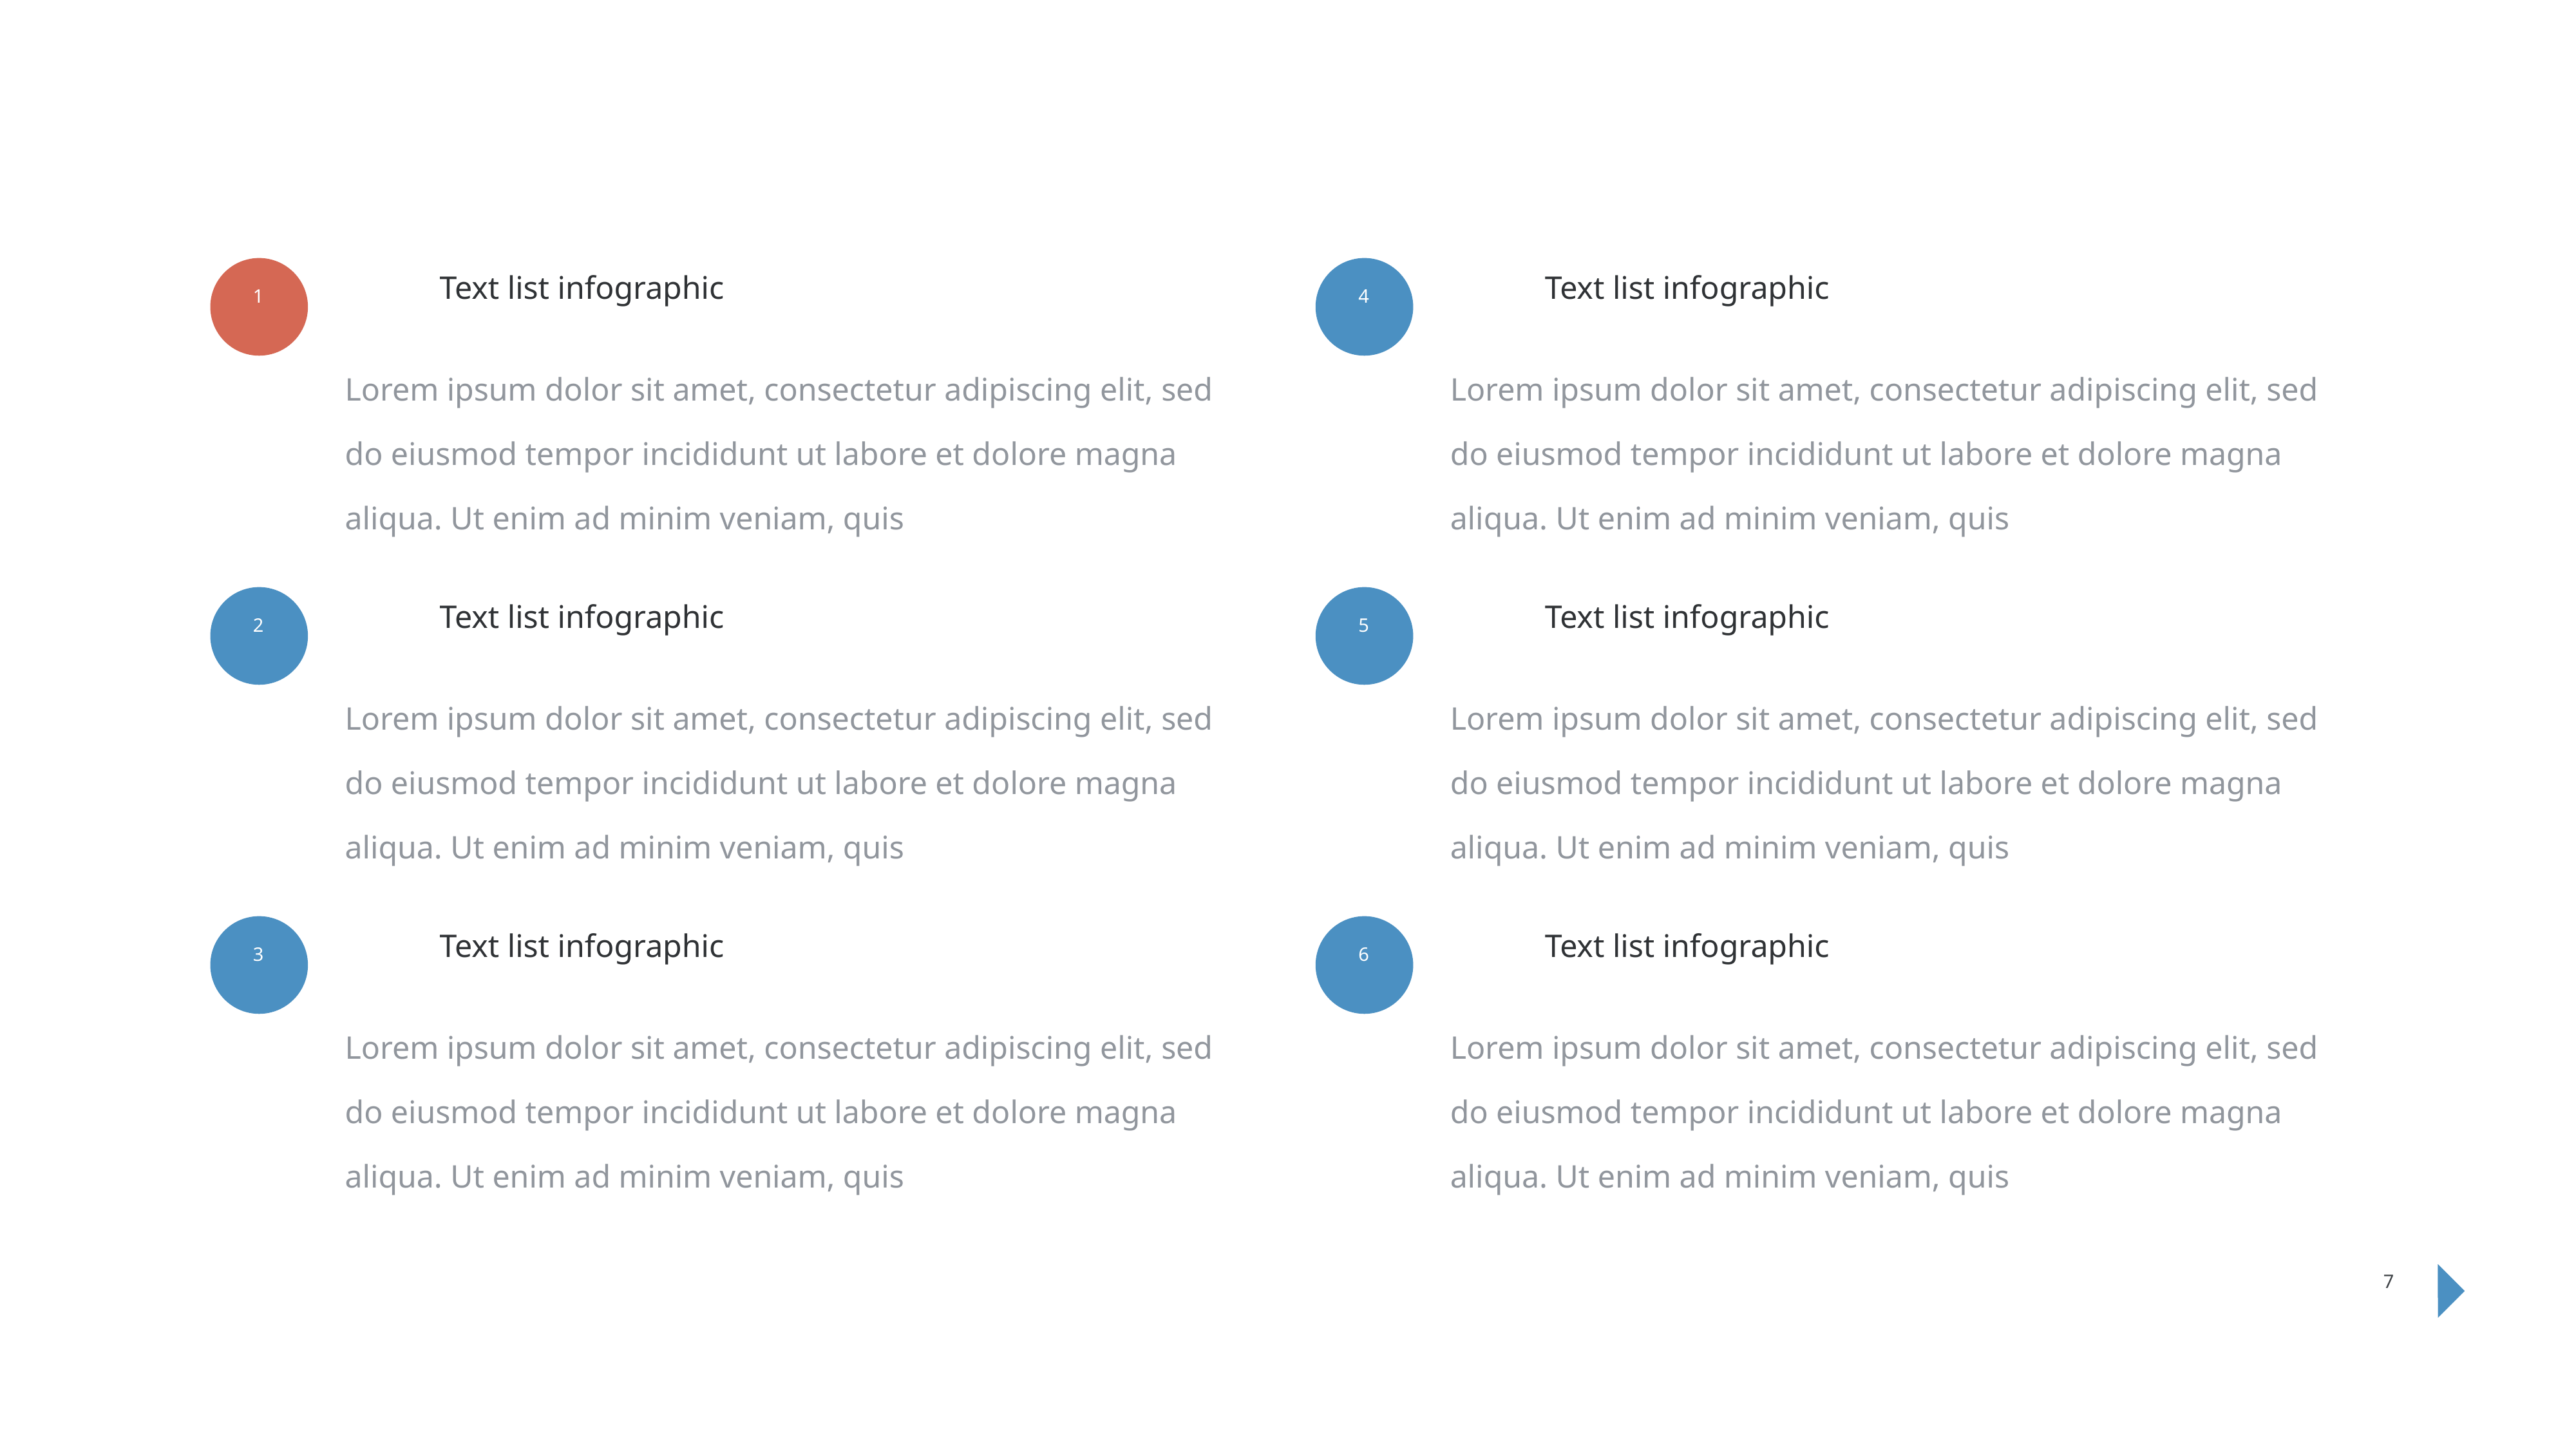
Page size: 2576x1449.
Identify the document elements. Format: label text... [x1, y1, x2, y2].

text_box [1315, 258, 1414, 356]
text_box Lorem ipsum dolor sit amet, consectetur adipiscing elit, sed do eiusmod tempor incididunt ut labore et dolore magna aliqua. Ut enim ad minim veniam, quis [1444, 364, 2344, 569]
text_box Text list infographic [434, 599, 730, 668]
text_box Text list infographic [1539, 928, 1835, 997]
text_box 6 [1329, 942, 1399, 987]
text_box 5 [1329, 612, 1399, 658]
text_box [210, 916, 308, 1014]
text_box [1315, 587, 1414, 685]
text_box 1 [223, 283, 294, 329]
text_box Lorem ipsum dolor sit amet, consectetur adipiscing elit, sed do eiusmod tempor incididunt ut labore et dolore magna aliqua. Ut enim ad minim veniam, quis [1444, 693, 2344, 898]
text_box [1315, 916, 1414, 1014]
text_box Text list infographic [434, 928, 730, 997]
text_box Text list infographic [1539, 270, 1835, 339]
slide_number 7 [2339, 1264, 2438, 1318]
text_box Text list infographic [1539, 599, 1835, 668]
text_box 4 [1329, 283, 1399, 329]
text_box 3 [223, 942, 294, 987]
text_box 2 [223, 612, 294, 658]
text_box Lorem ipsum dolor sit amet, consectetur adipiscing elit, sed do eiusmod tempor incididunt ut labore et dolore magna aliqua. Ut enim ad minim veniam, quis [339, 693, 1239, 898]
text_box [210, 258, 308, 356]
text_box Text list infographic [434, 270, 730, 339]
text_box Lorem ipsum dolor sit amet, consectetur adipiscing elit, sed do eiusmod tempor incididunt ut labore et dolore magna aliqua. Ut enim ad minim veniam, quis [339, 364, 1239, 569]
text_box [210, 587, 308, 685]
text_box Lorem ipsum dolor sit amet, consectetur adipiscing elit, sed do eiusmod tempor incididunt ut labore et dolore magna aliqua. Ut enim ad minim veniam, quis [1444, 1022, 2344, 1227]
text_box Lorem ipsum dolor sit amet, consectetur adipiscing elit, sed do eiusmod tempor incididunt ut labore et dolore magna aliqua. Ut enim ad minim veniam, quis [339, 1022, 1239, 1227]
